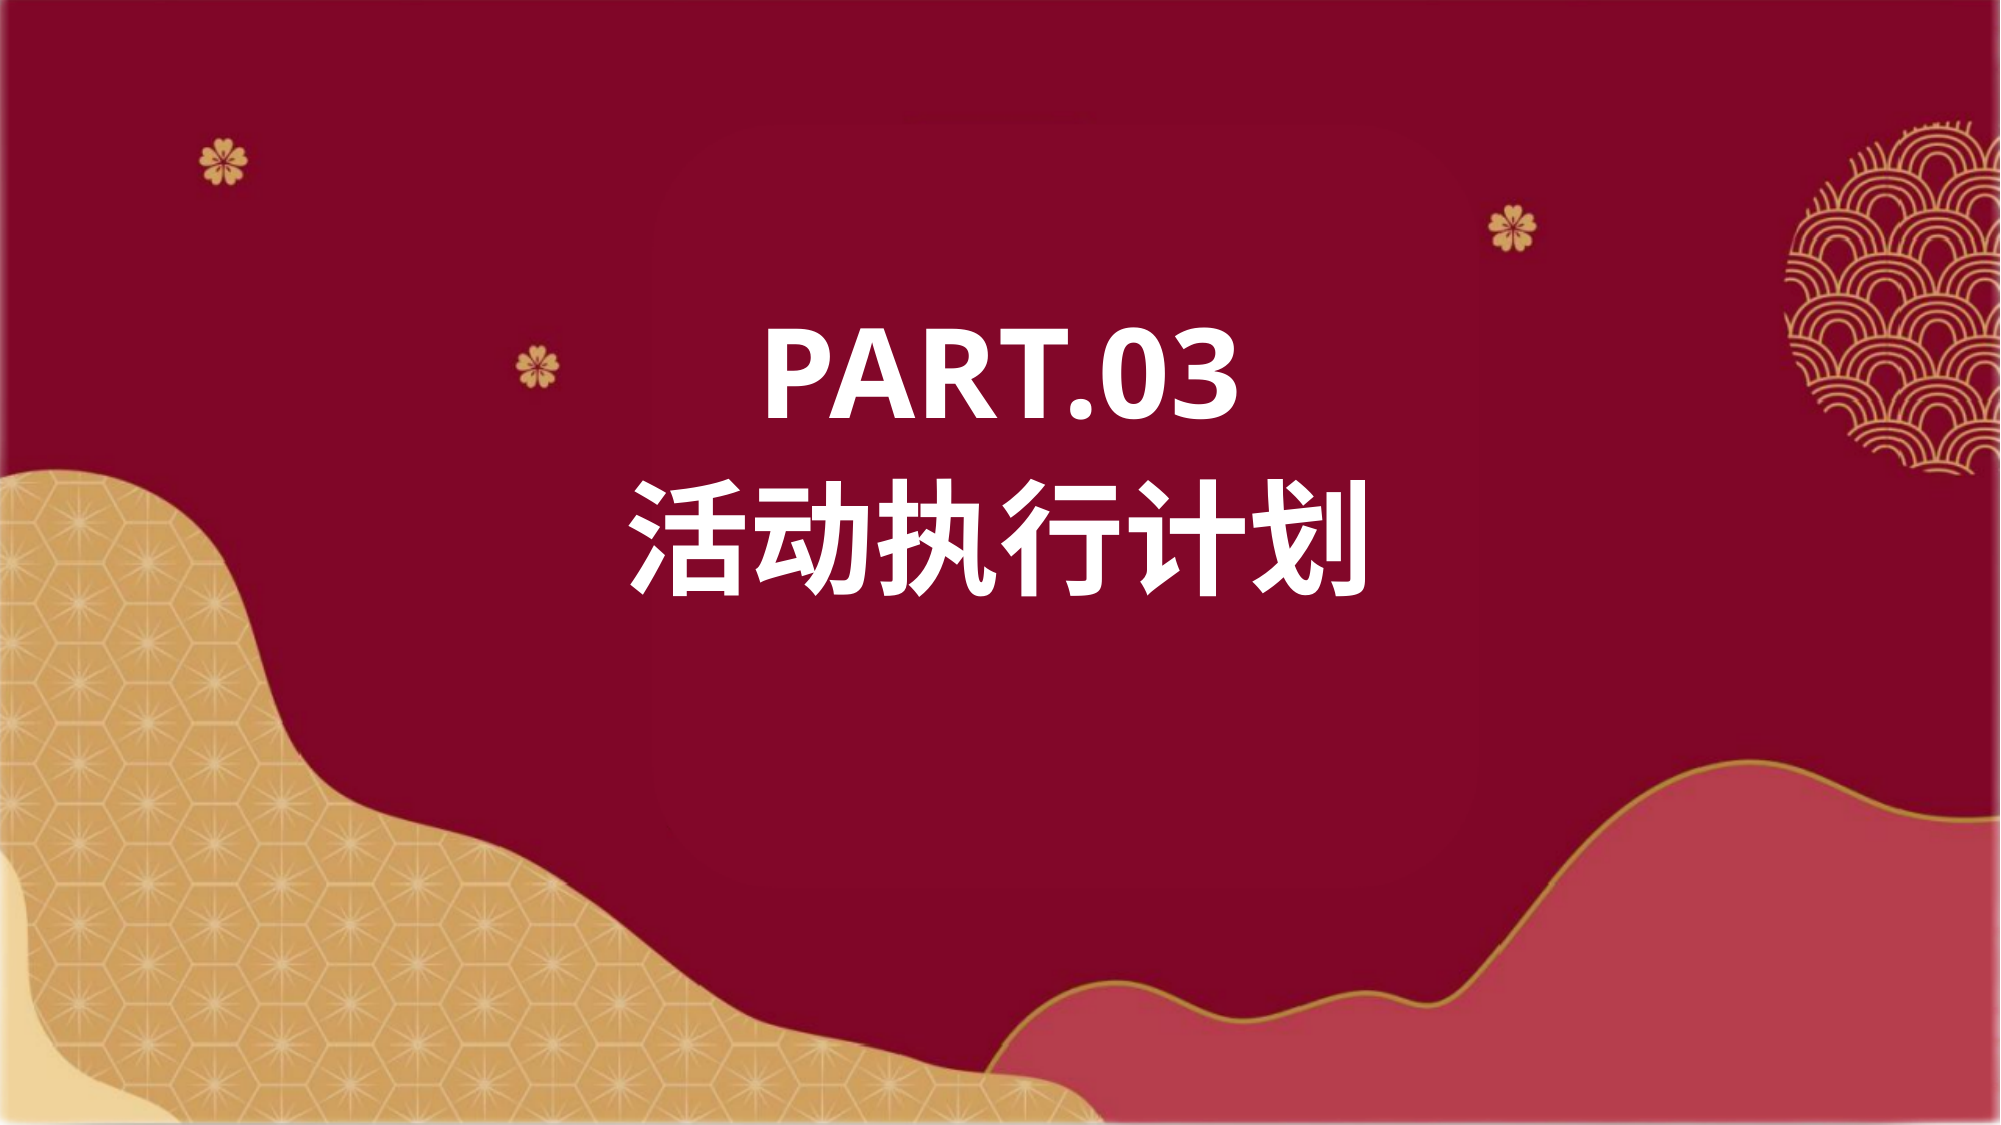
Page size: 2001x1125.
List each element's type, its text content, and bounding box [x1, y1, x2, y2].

picture [0, 0, 2000, 1125]
text_box PART.03 [742, 286, 1258, 452]
text_box 活动执行计划 [610, 452, 1390, 618]
